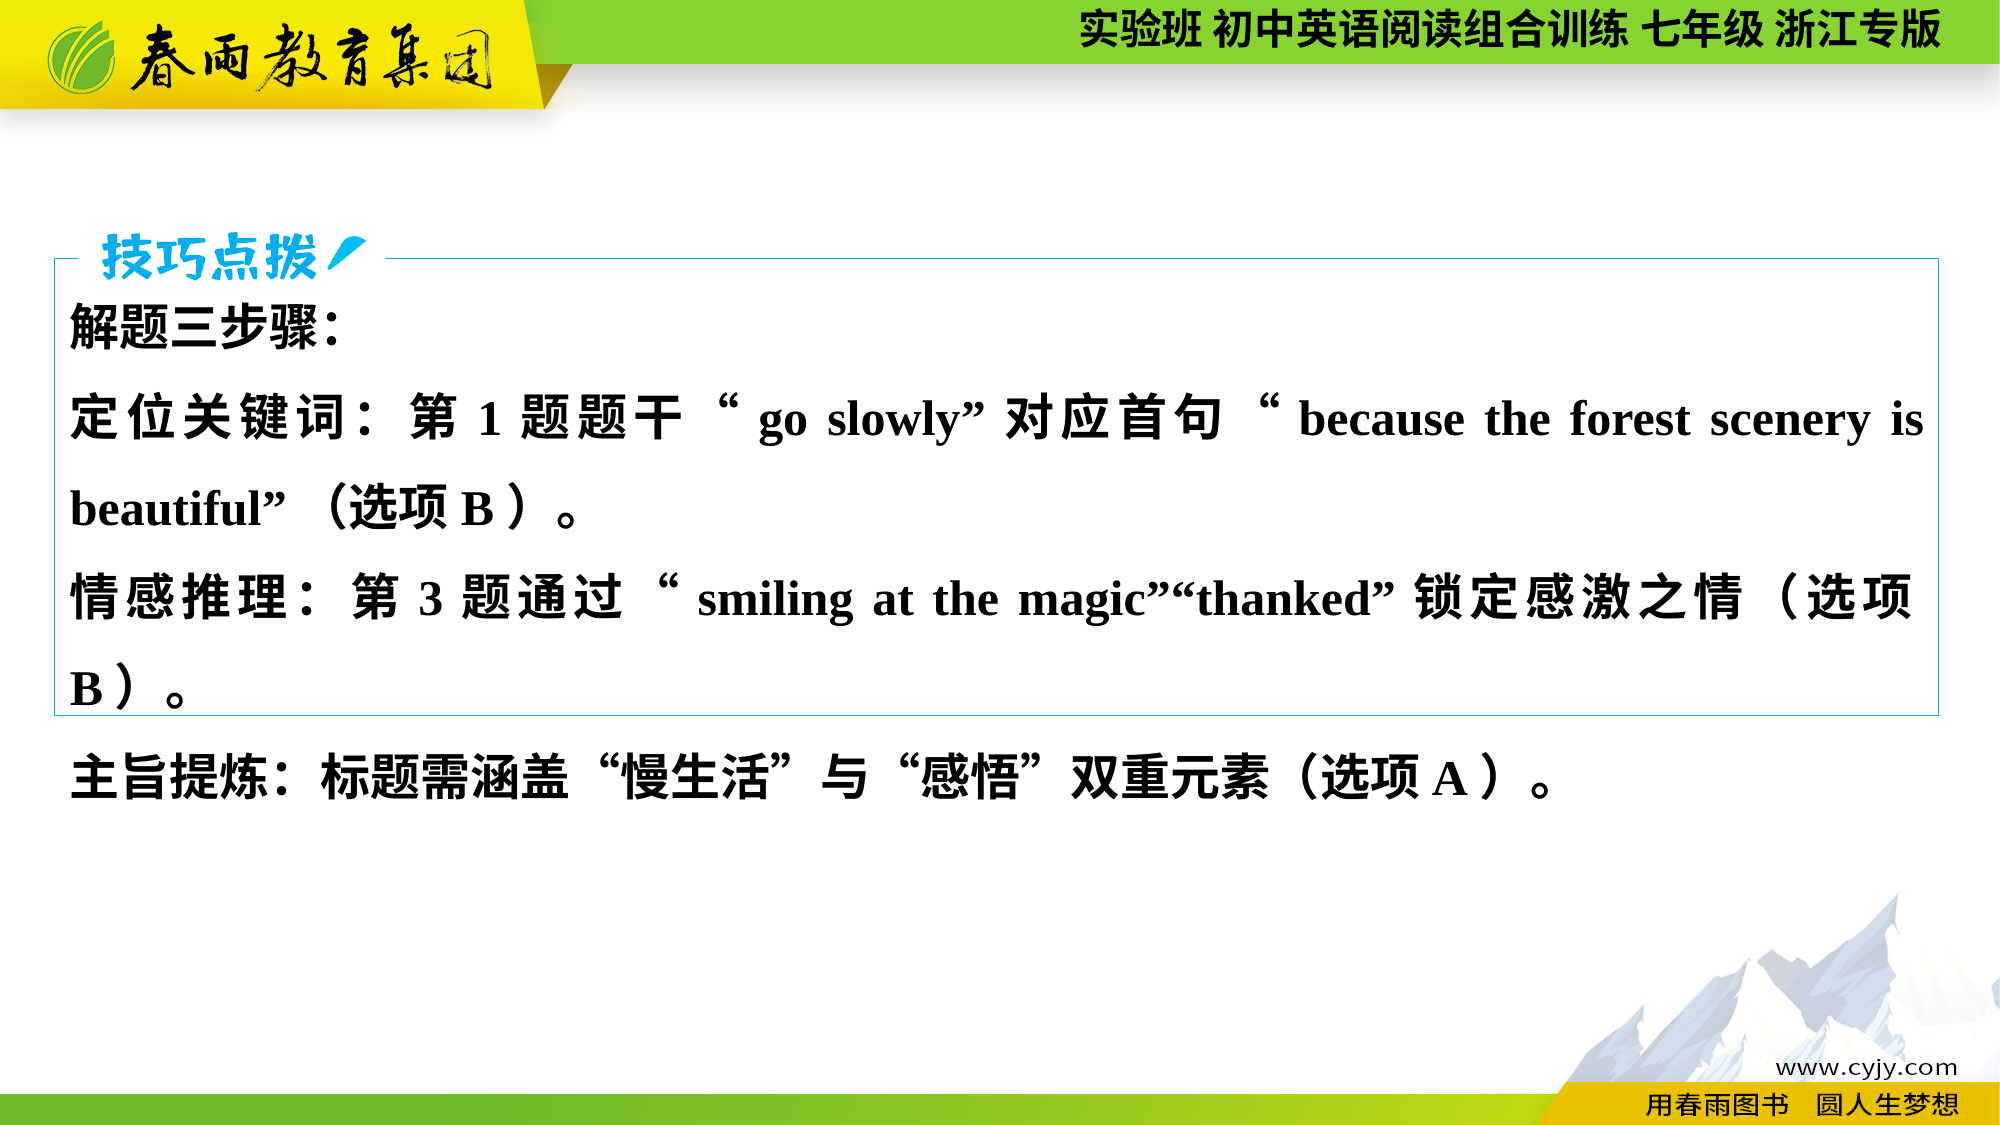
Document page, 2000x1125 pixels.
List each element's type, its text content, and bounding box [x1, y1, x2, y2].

list 解题三步骤： 定位关键词：第1题题干“go slowly”对应首句“because the forest scenery is beautiful”（选项B）。 情感推理：第3题通过“smiling at the magic”“thanked”锁定感激之情（选项B）。 主旨提炼：标题需涵盖“慢生活”与“感悟”双重元素（选项A）。 [54, 258, 1939, 716]
picture [0, 0, 2000, 1125]
